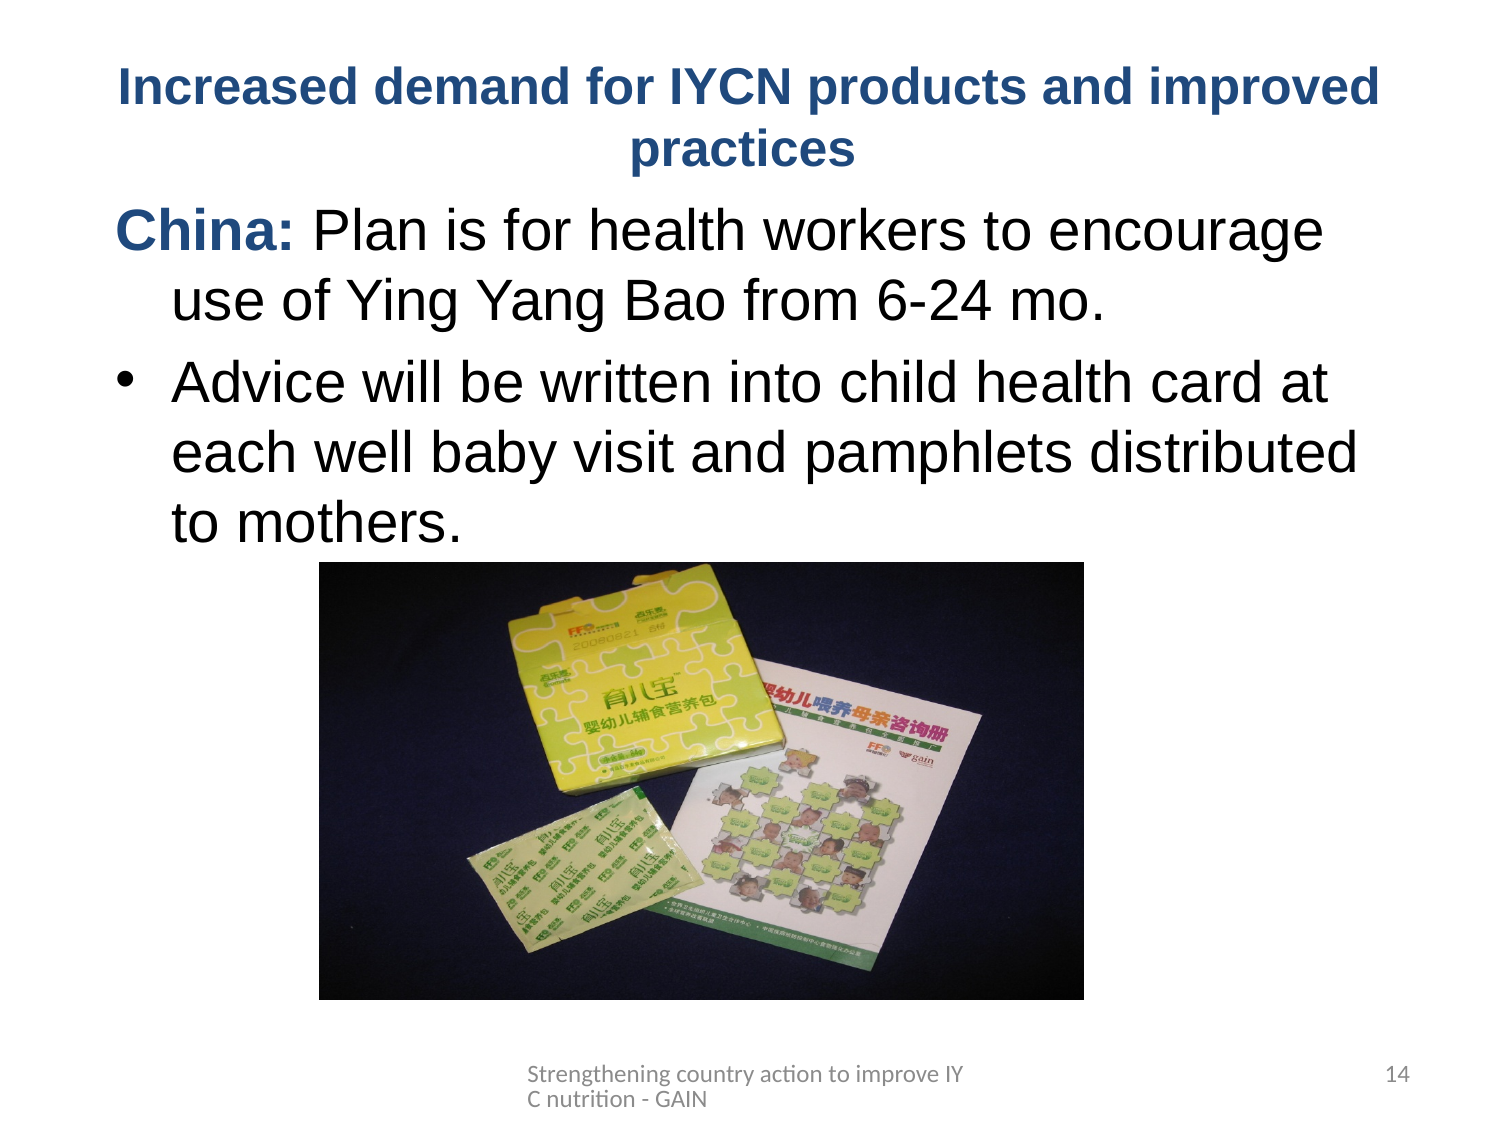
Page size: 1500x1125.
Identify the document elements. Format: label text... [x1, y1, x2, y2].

picture [318, 562, 1084, 1000]
footer Strengthening country action to improve IYC nutrition - GAIN [512, 1042, 988, 1103]
slide_number 14 [1074, 1042, 1425, 1103]
list China: Plan is for health workers to encourage use of Ying Yang Bao from 6-24 mo. Advice will be written into child health card at each well baby visit and pamphlets distributed to mothers. [100, 184, 1400, 610]
title Increased demand for IYCN products and improved practices [75, 45, 1425, 185]
